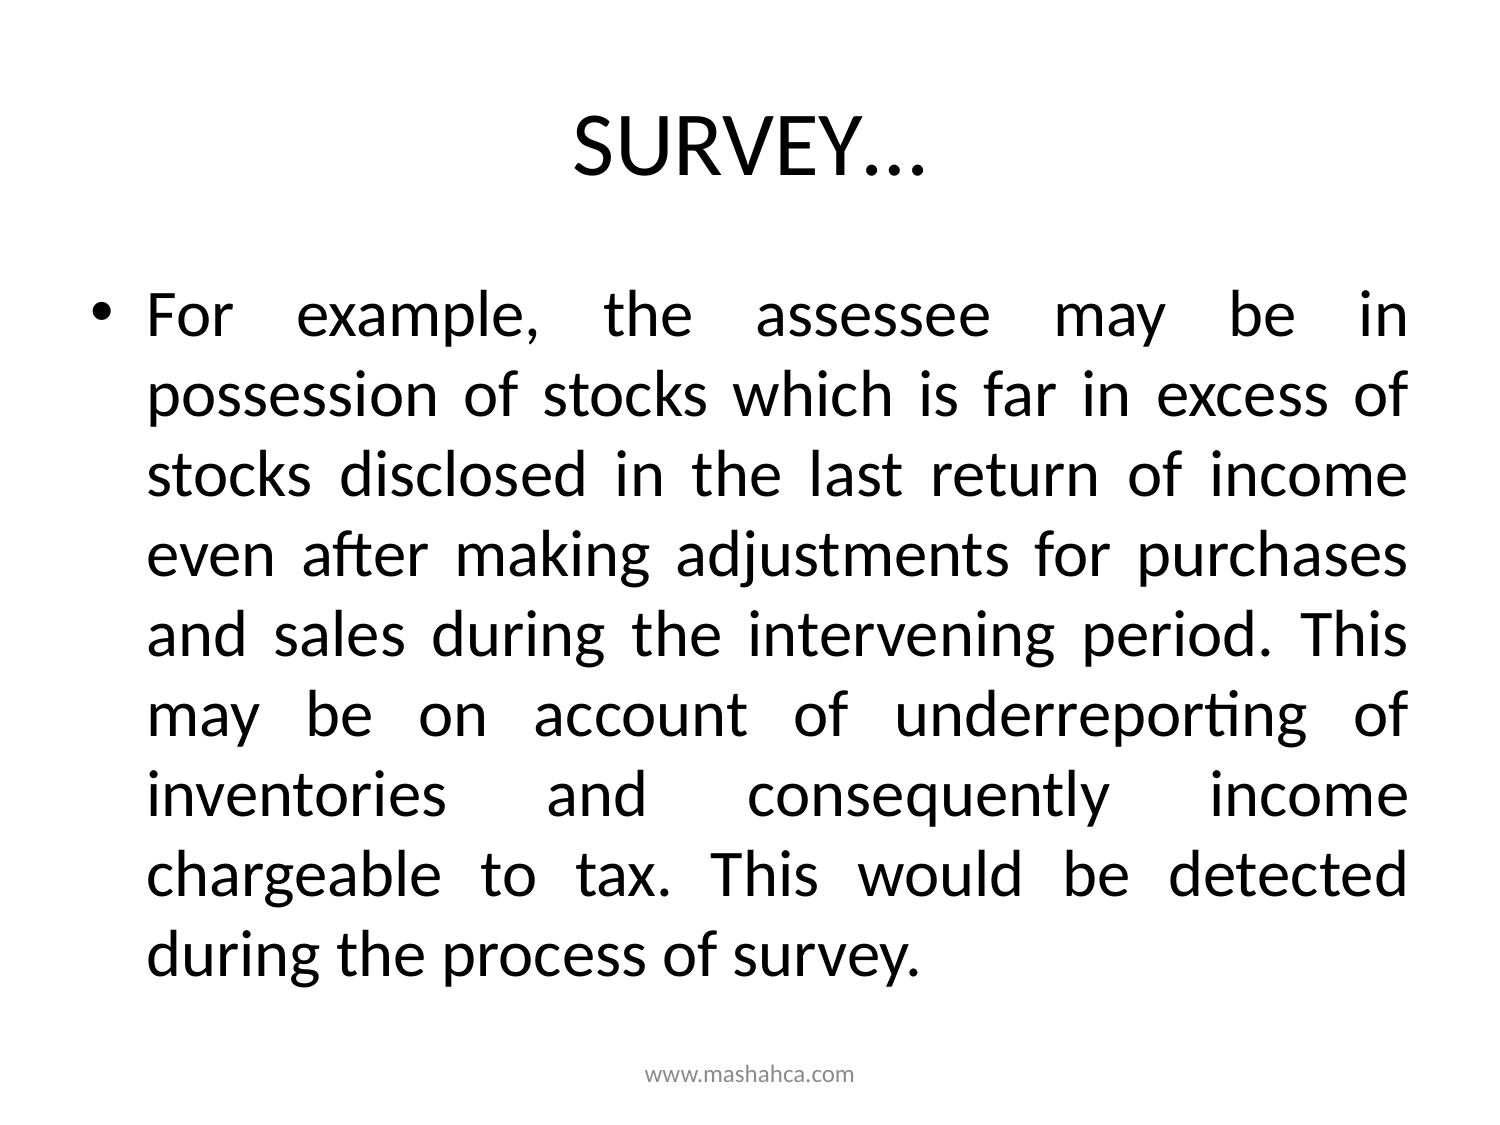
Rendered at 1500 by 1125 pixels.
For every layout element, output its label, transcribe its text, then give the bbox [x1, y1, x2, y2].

title SURVEY… [75, 45, 1425, 233]
footer www.mashahca.com [512, 1042, 988, 1103]
list For example, the assessee may be in possession of stocks which is far in excess of stocks disclosed in the last return of income even after making adjustments for purchases and sales during the intervening period. This may be on account of underreporting of inventories and consequently income chargeable to tax. This would be detected during the process of survey. [75, 262, 1425, 1005]
